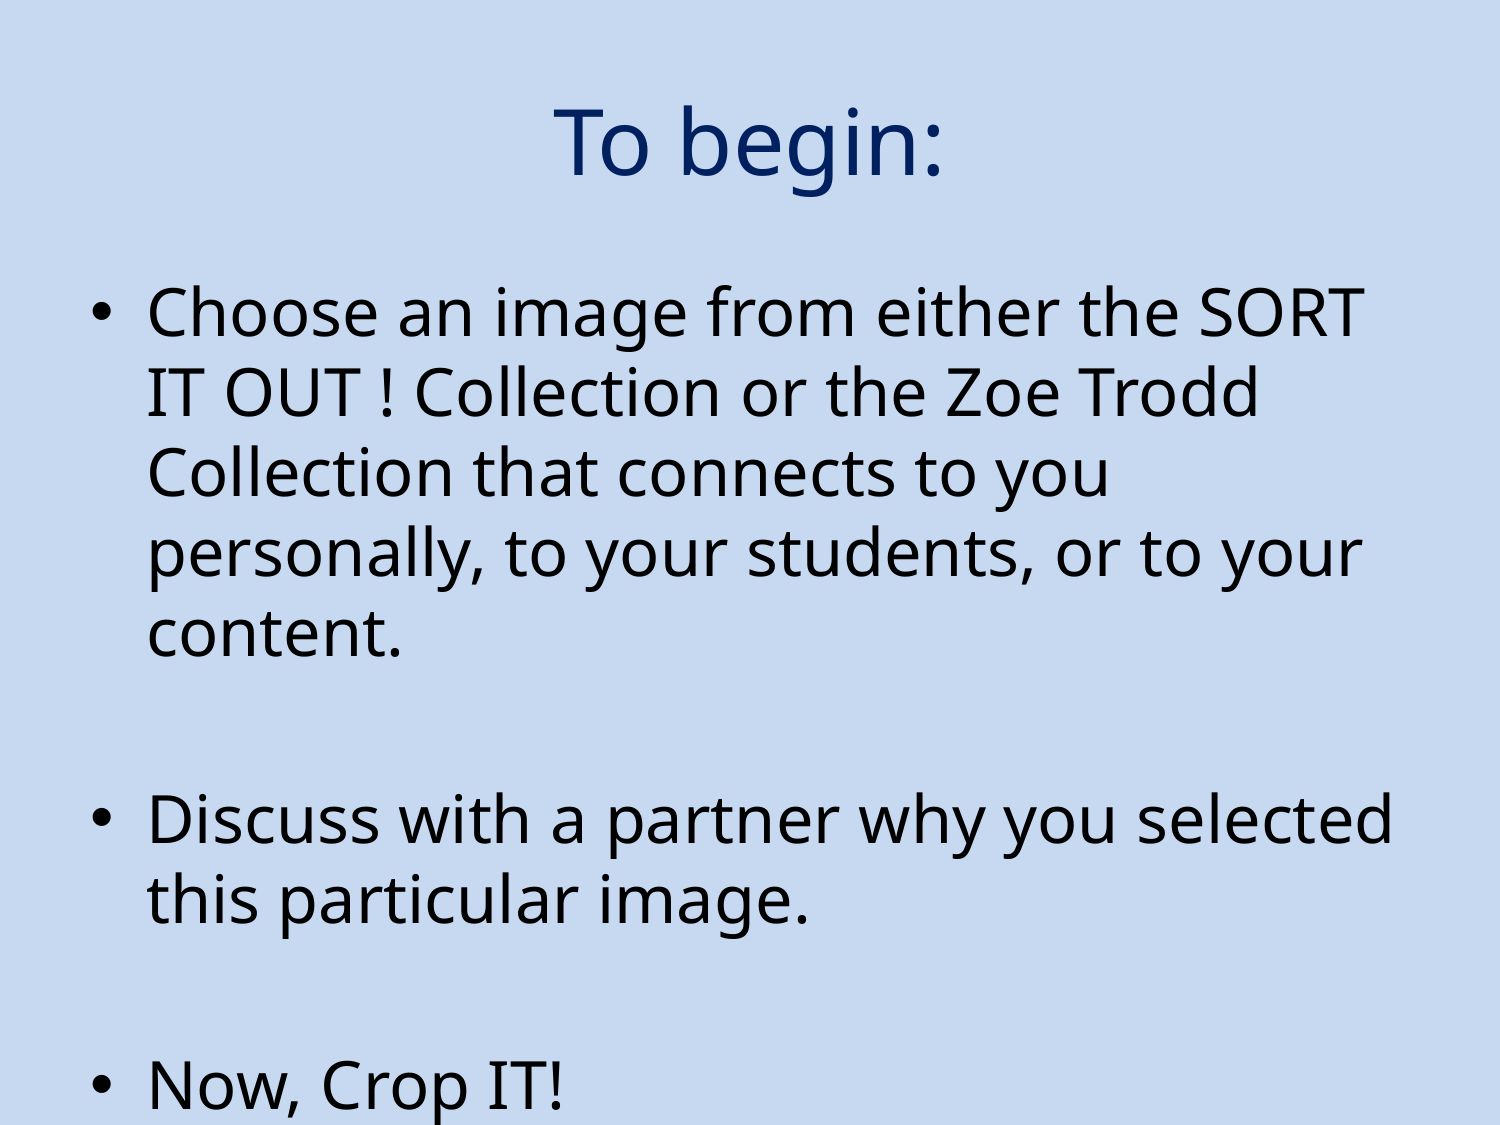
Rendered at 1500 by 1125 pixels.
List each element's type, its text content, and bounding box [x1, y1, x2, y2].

list Choose an image from either the SORT IT OUT ! Collection or the Zoe Trodd Collection that connects to you personally, to your students, or to your content. Discuss with a partner why you selected this particular image. Now, Crop IT! [75, 262, 1425, 1005]
title To begin: [75, 45, 1425, 233]
